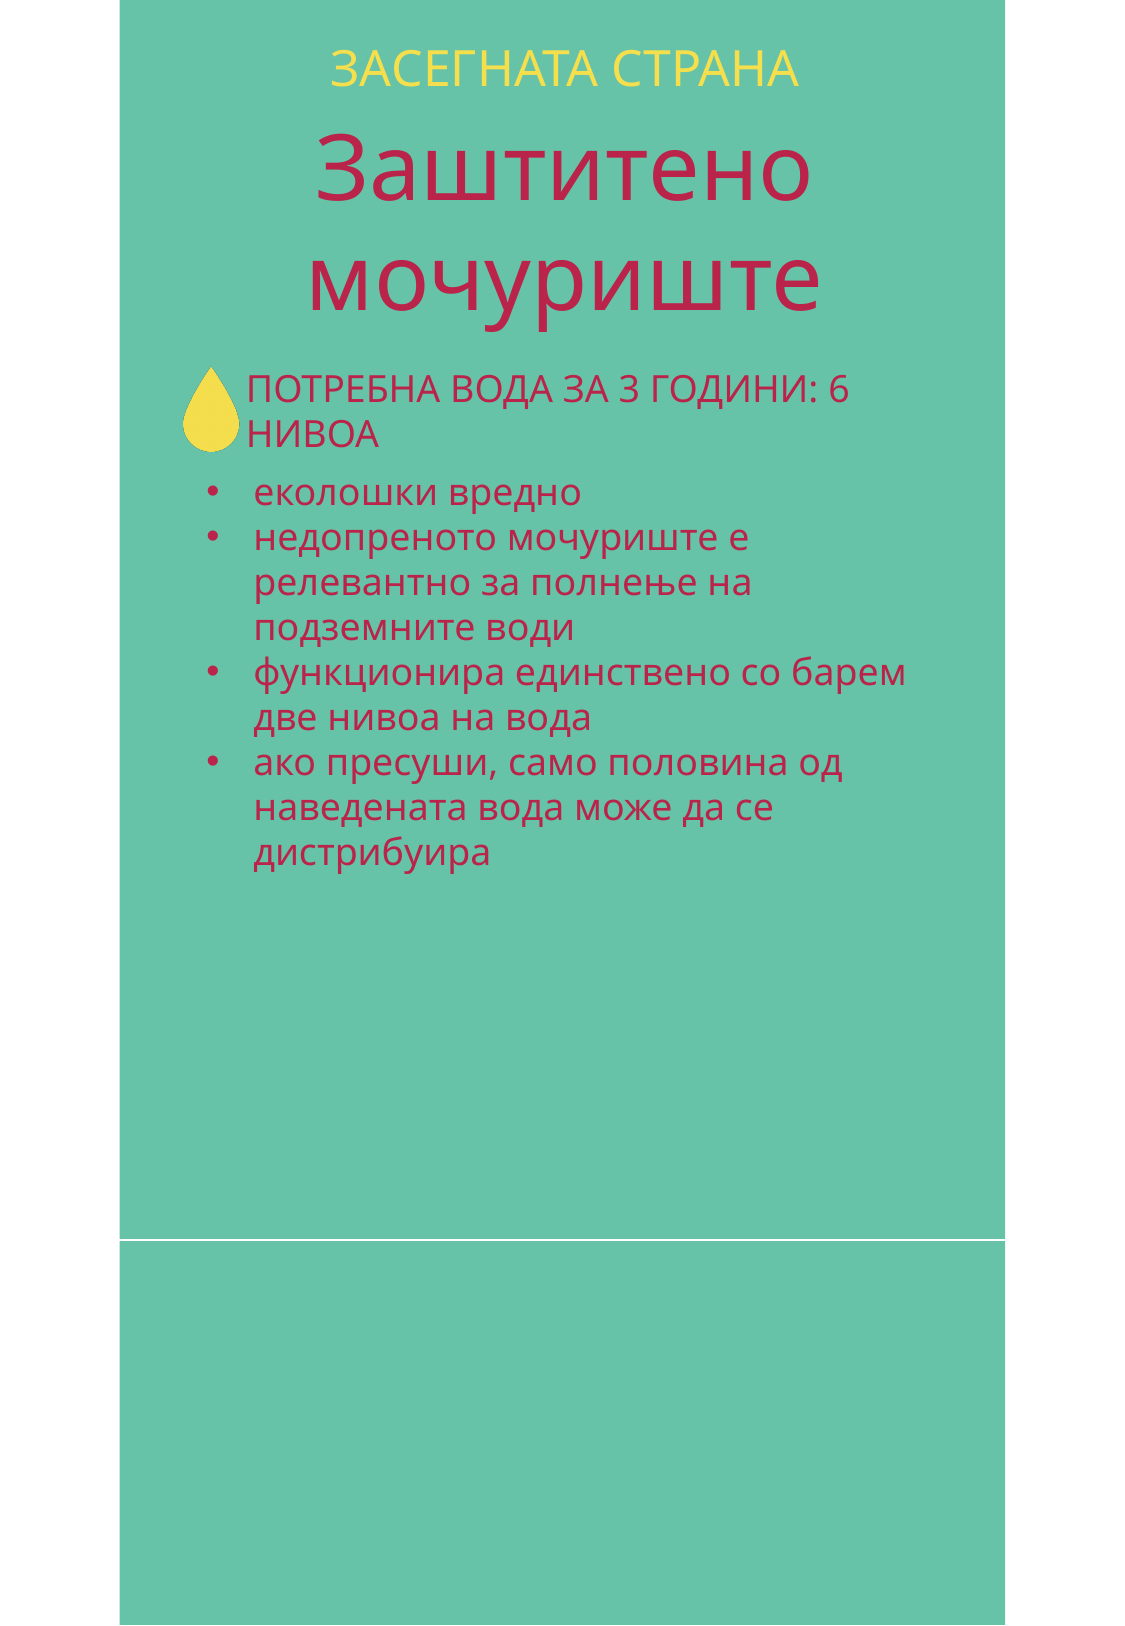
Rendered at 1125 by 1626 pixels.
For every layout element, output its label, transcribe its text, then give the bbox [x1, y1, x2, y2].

picture [157, 355, 265, 463]
text_box еколошки вредно недопреното мочуриште е релевантно за полнење на подземните води функционира единствено со барем две нивоа на вода ако пресуши, само половина од наведената вода може да се дистрибуира [191, 463, 934, 926]
text_box ПОТРЕБНА ВОДА ЗА 3 ГОДИНИ: 6 НИВОА [265, 357, 1006, 463]
text_box [0, 0, 1125, 1240]
text_box [119, 1240, 1006, 1625]
text_box ЗАСЕГНАТА СТРАНА [158, 29, 972, 104]
